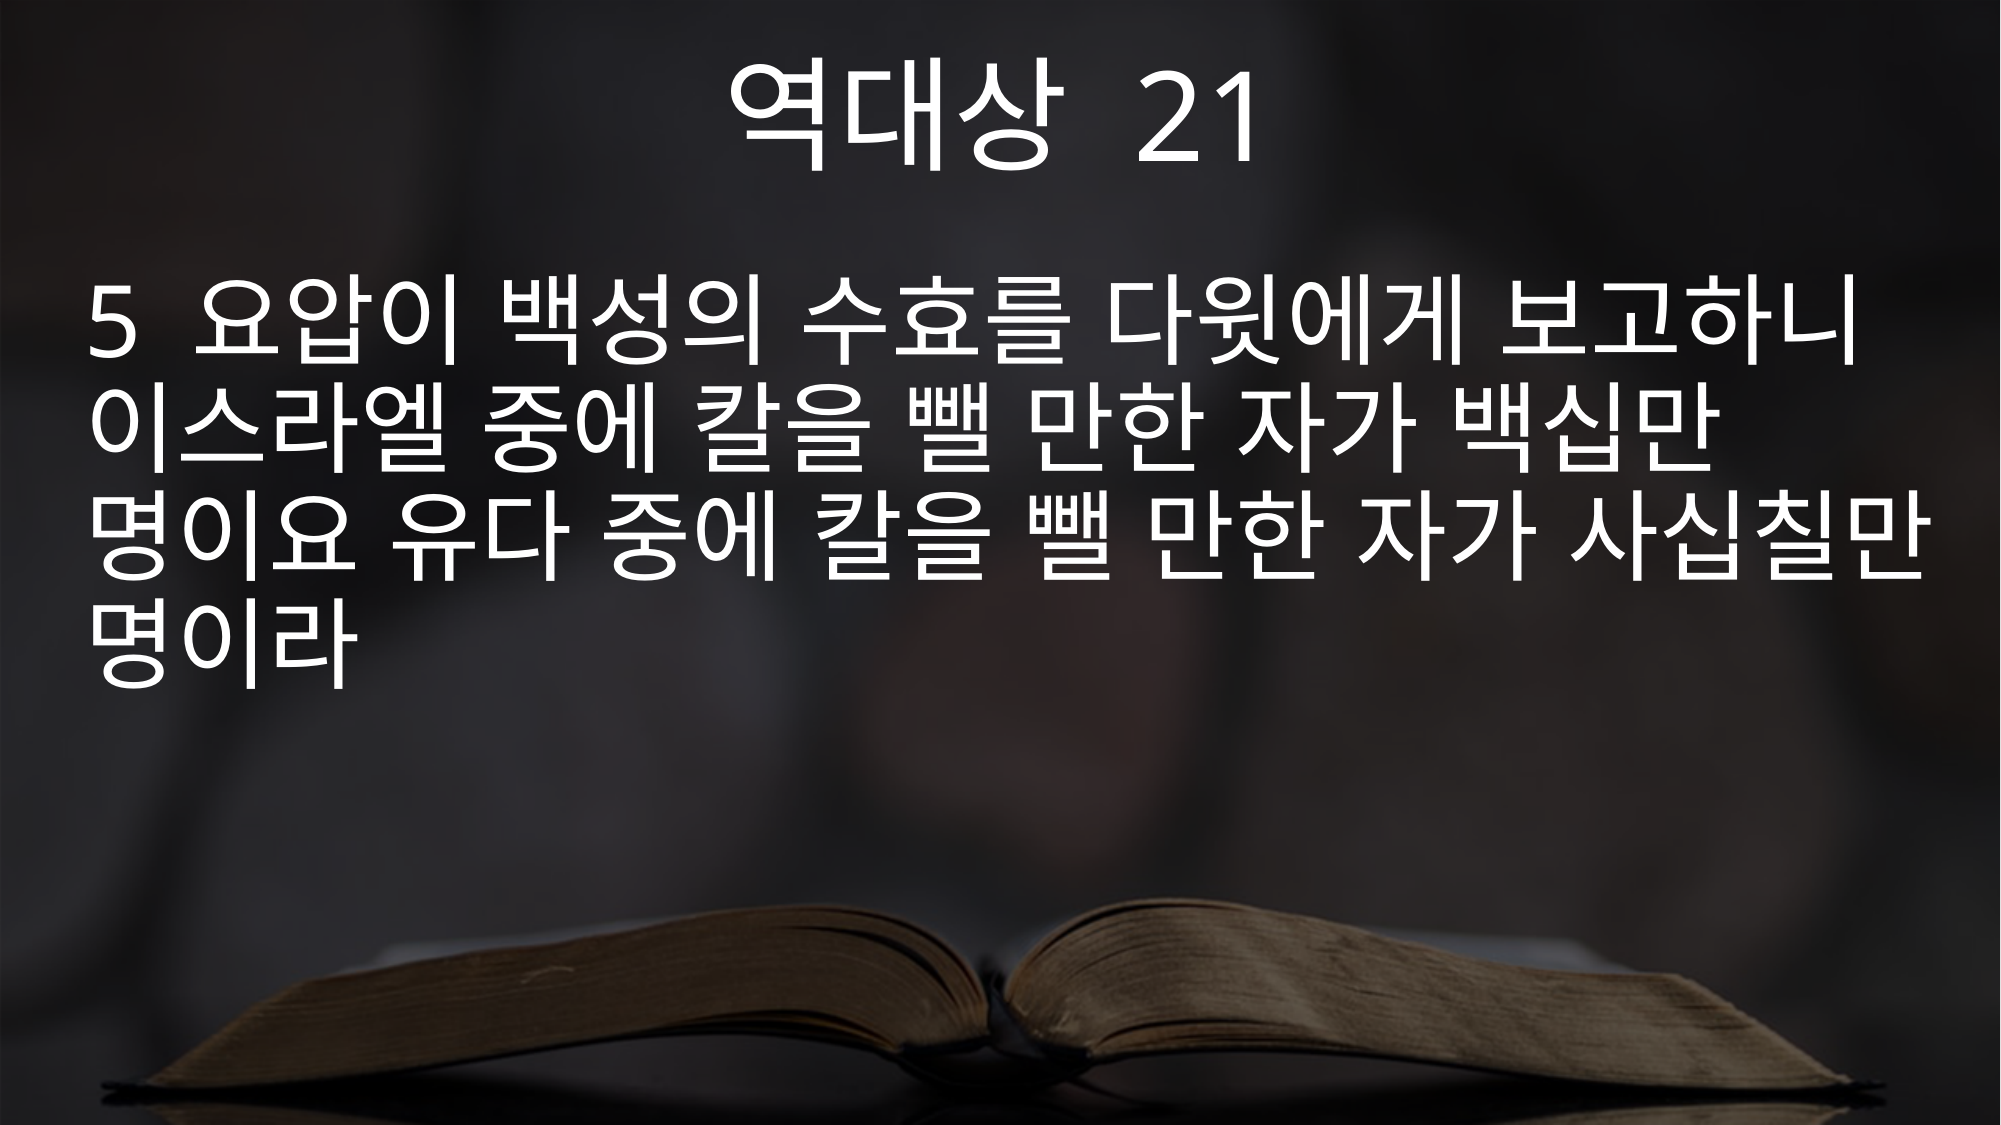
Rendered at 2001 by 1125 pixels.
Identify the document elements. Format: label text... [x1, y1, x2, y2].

picture [0, 0, 2001, 1125]
footer 역대상 21 [0, 32, 2000, 192]
list 5 요압이 백성의 수효를 다윗에게 보고하니 이스라엘 중에 칼을 뺄 만한 자가 백십만 명이요 유다 중에 칼을 뺄 만한 자가 사십칠만 명이라 [69, 263, 1953, 423]
